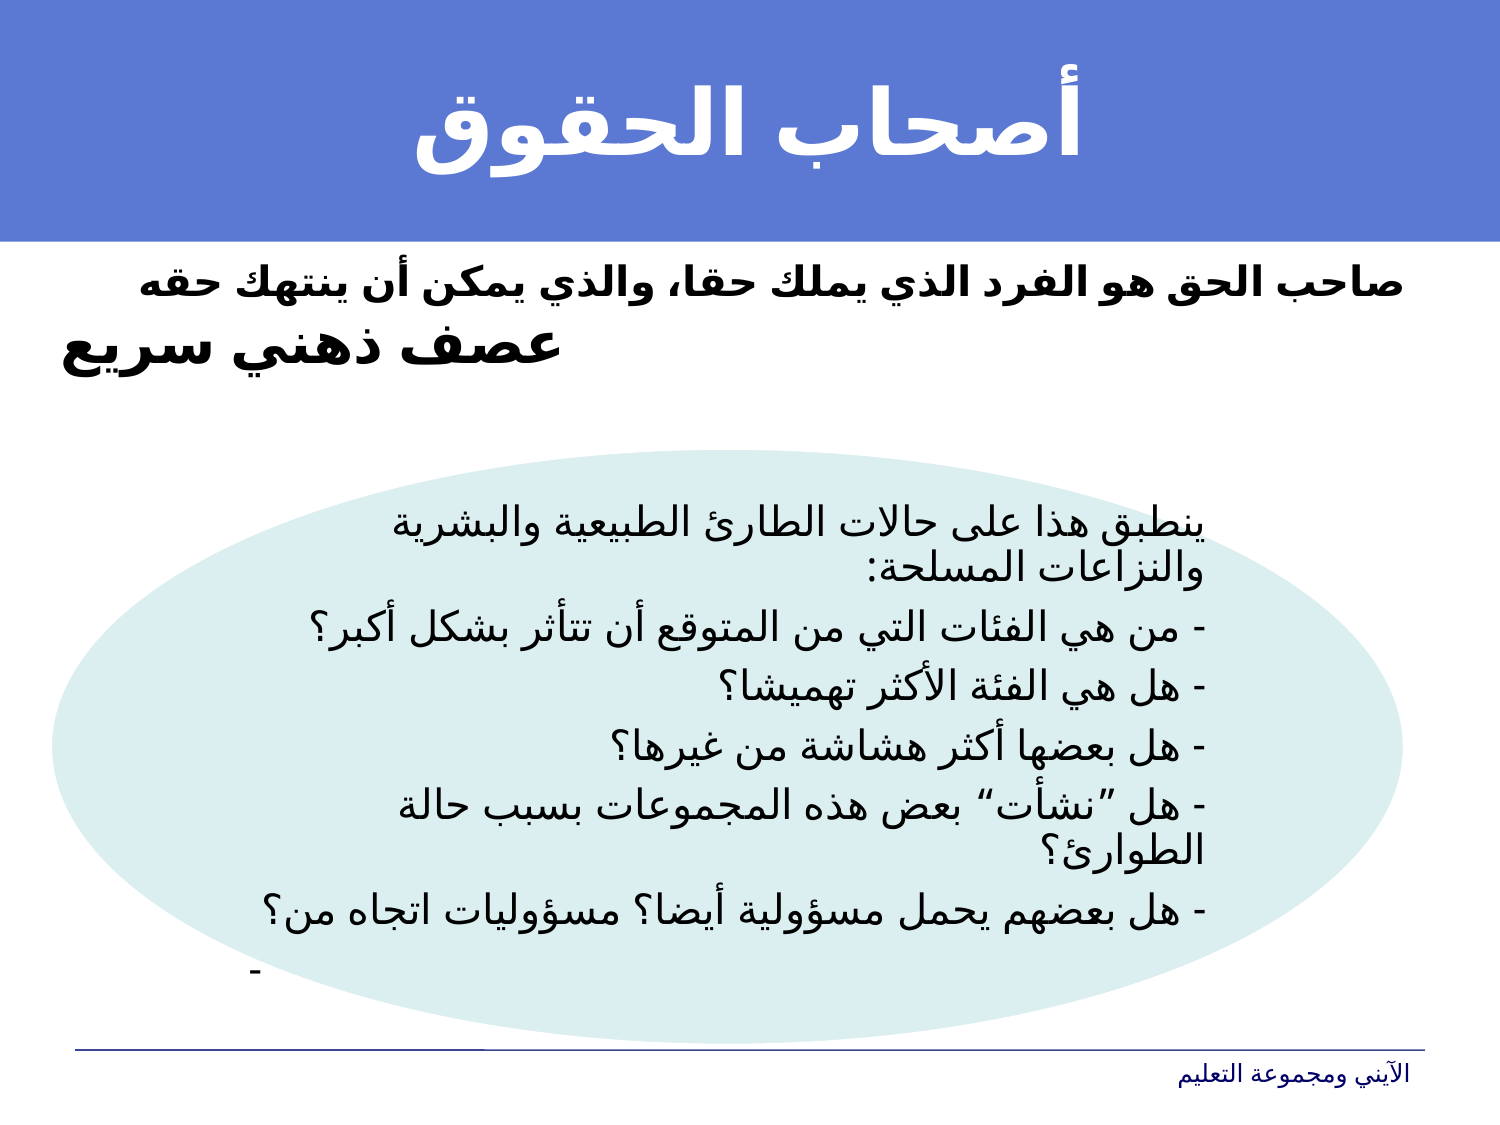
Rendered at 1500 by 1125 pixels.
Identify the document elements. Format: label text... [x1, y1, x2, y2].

footer الآيني ومجموعة التعليم [75, 1049, 1427, 1103]
text_box صاحب الحق هو الفرد الذي يملك حقا، والذي يمكن أن ينتهك حقه عصف ذهني سريع [45, 247, 1421, 383]
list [40, 447, 1415, 1047]
title أصحاب الحقوق [74, 24, 1426, 213]
